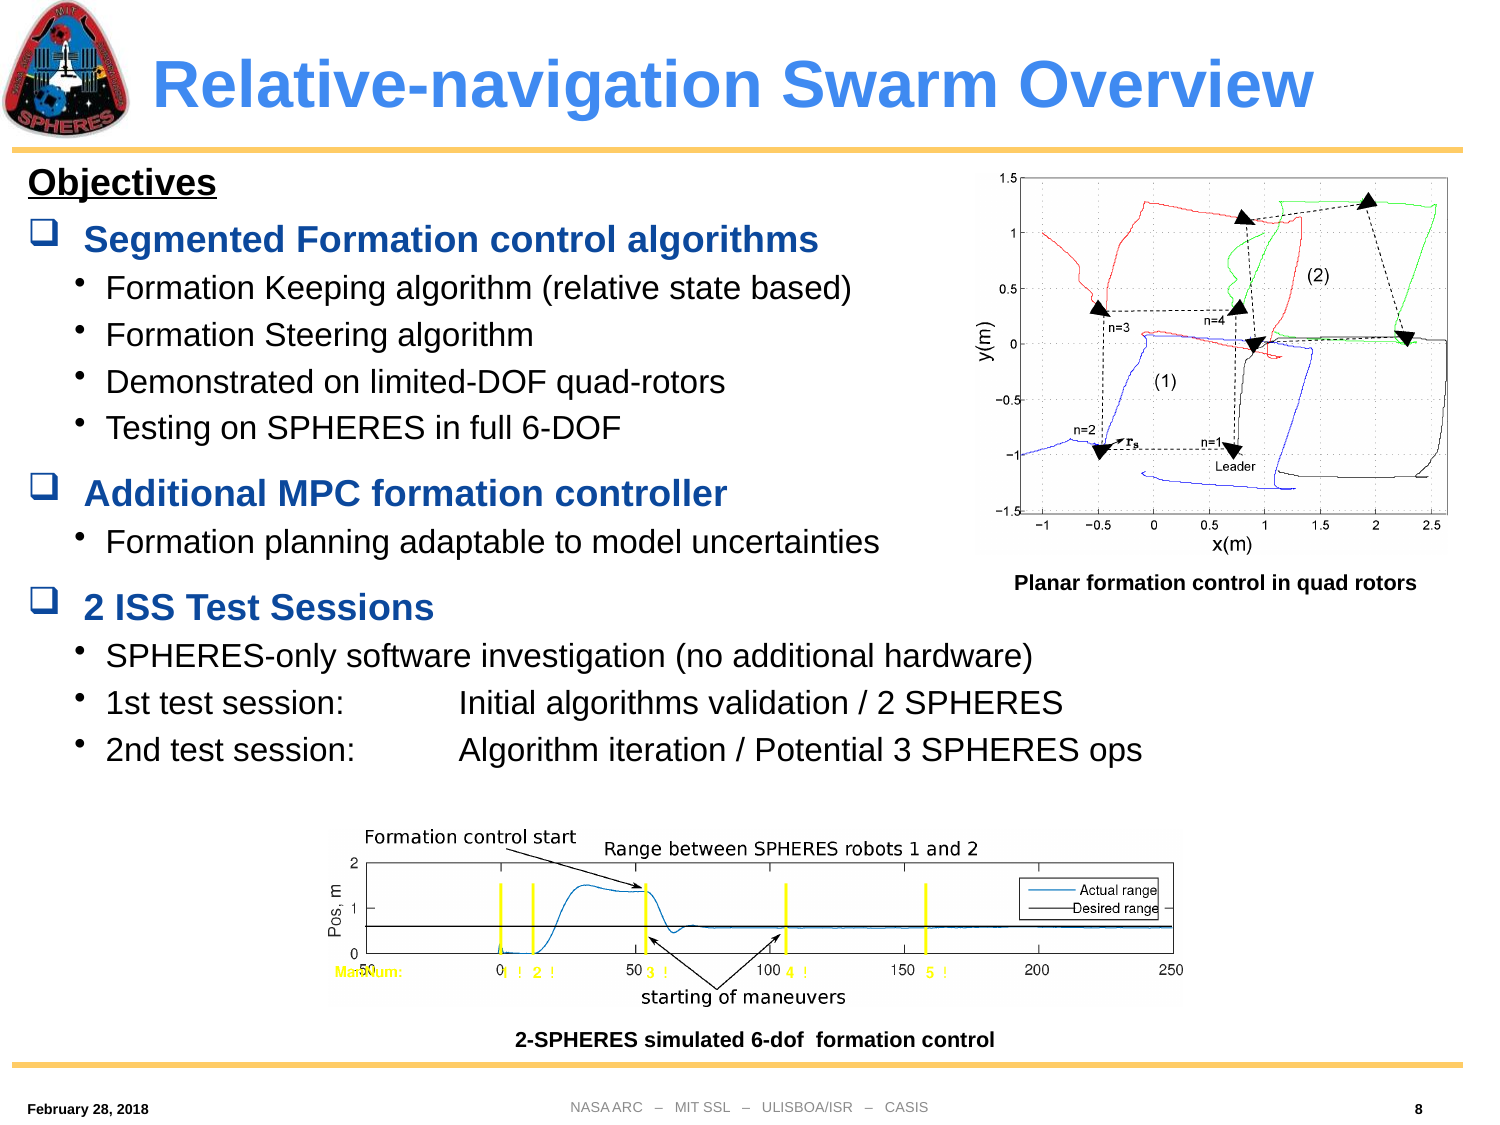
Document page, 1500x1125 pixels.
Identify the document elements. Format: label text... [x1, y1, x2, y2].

text_box Planar formation control in quad rotors [999, 564, 1433, 602]
title Relative-navigation Swarm Overview [137, 24, 1451, 138]
footer NASA ARC – MIT SSL – ULISBOA/ISR – CASIS [425, 1077, 1075, 1120]
text_box 2-SPHERES simulated 6-dof formation control [373, 1016, 1138, 1059]
picture [327, 829, 1183, 1008]
list Objectives Segmented Formation control algorithms Formation Keeping algorithm (relative state based) Formation Steering algorithm Demonstrated on limited-DOF quad-rotors Testing on SPHERES in full 6-DOF Additional MPC formation controller Formation planning adaptable to model uncertainties 2 ISS Test Sessions SPHERES-only software investigation (no additional hardware) 1st test session: Initial algorithms validation / 2 SPHERES 2nd test session: Algorithm iteration / Potential 3 SPHERES ops [12, 149, 1488, 998]
picture [0, 0, 131, 139]
picture [974, 172, 1448, 555]
